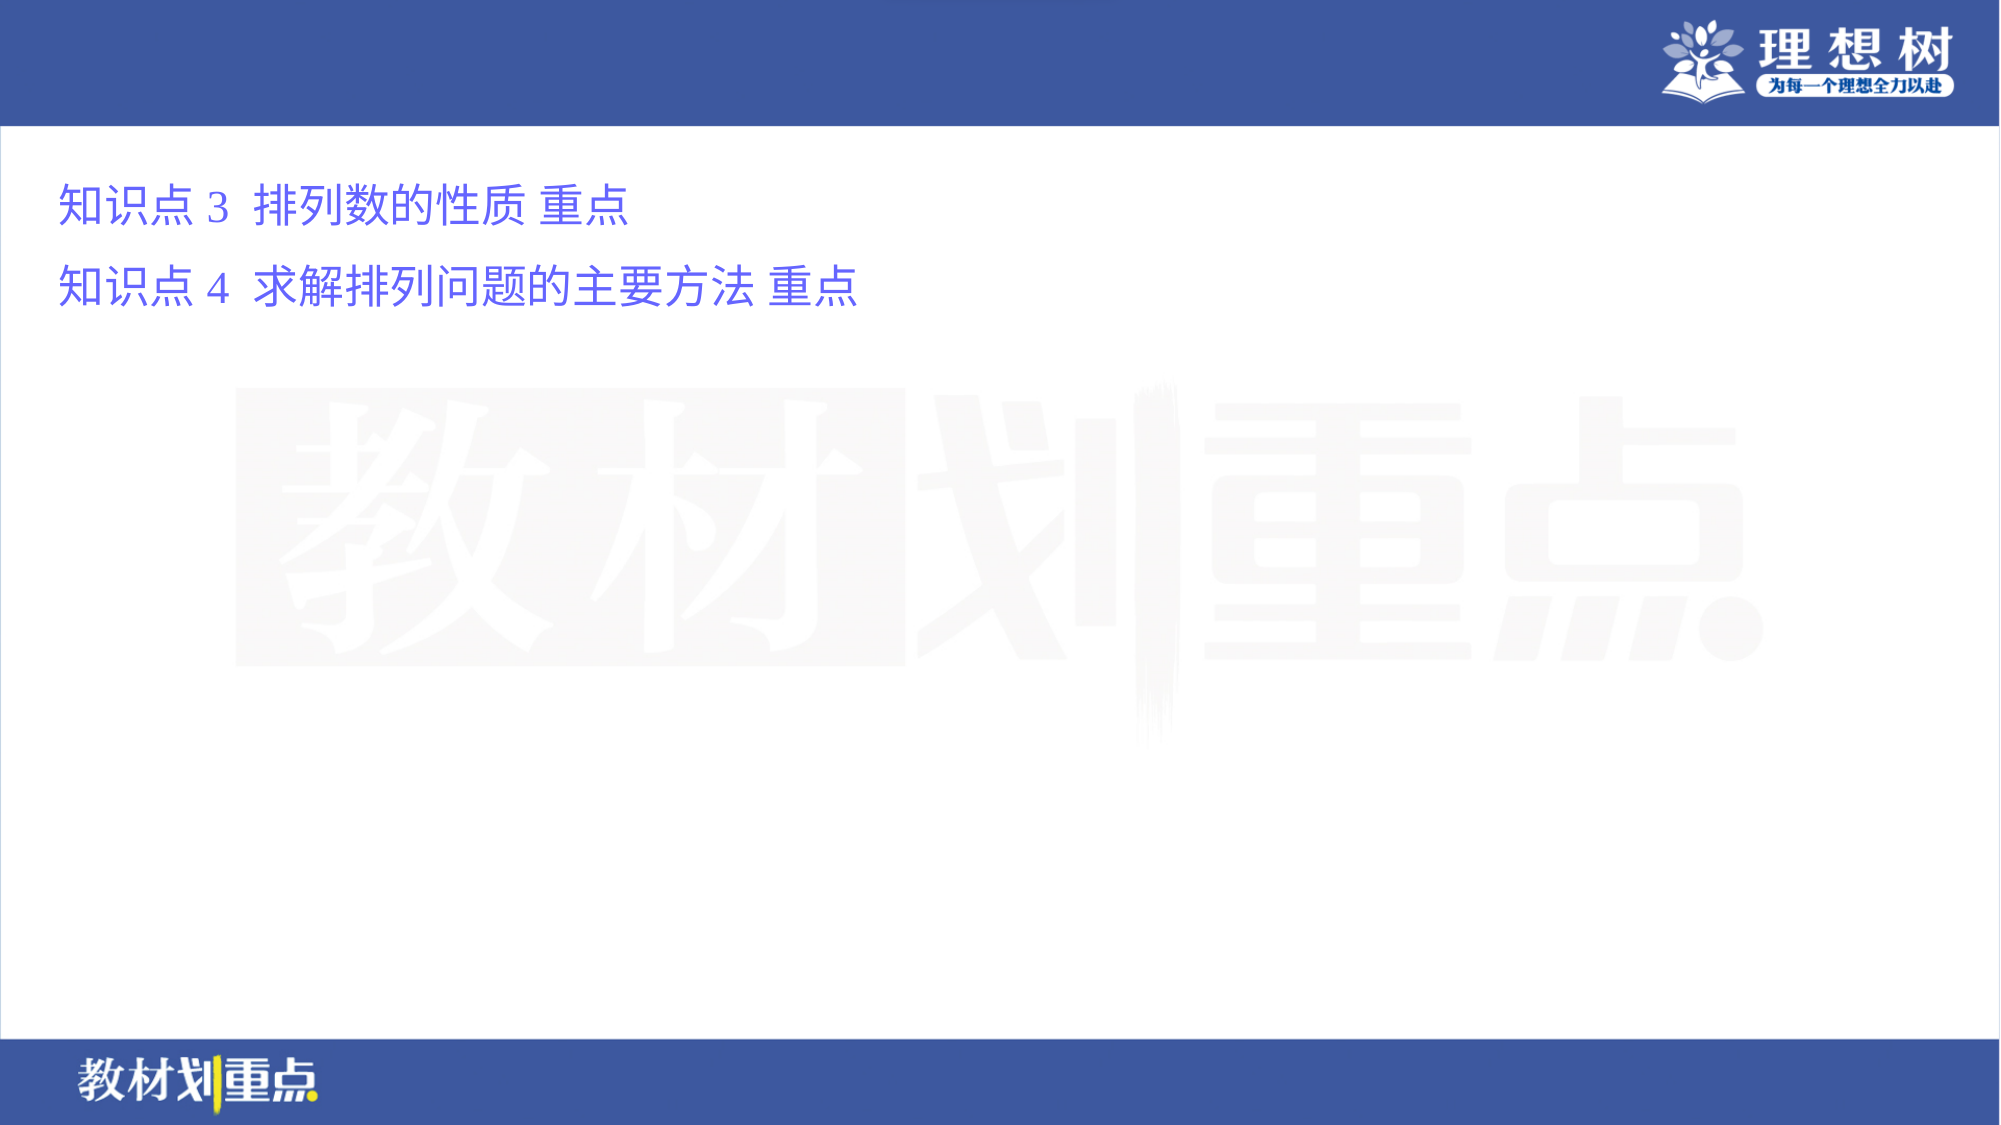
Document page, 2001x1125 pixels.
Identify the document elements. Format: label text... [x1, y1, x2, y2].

text_box 知识点4 求解排列问题的主要方法 重点 [58, 231, 1881, 305]
picture [0, 0, 2000, 1125]
text_box 知识点3 排列数的性质 重点 [58, 150, 1881, 224]
